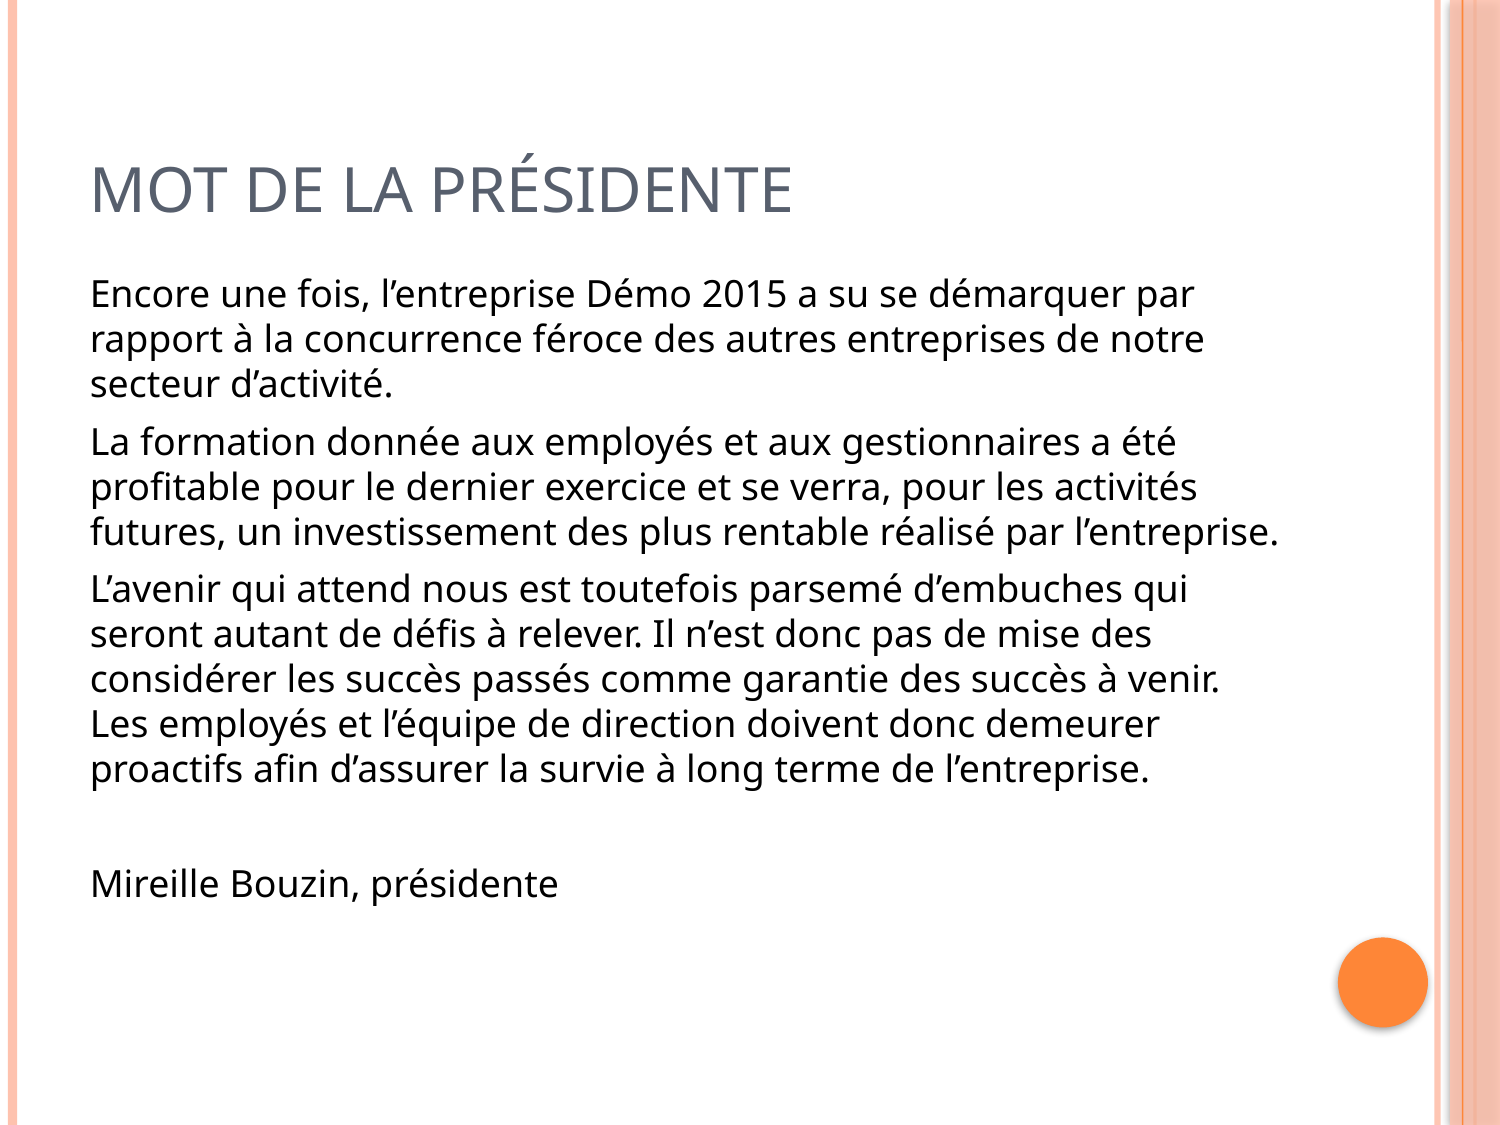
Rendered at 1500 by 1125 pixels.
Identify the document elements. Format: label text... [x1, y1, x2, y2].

title Mot de la présidente [75, 45, 1300, 233]
list Encore une fois, l’entreprise Démo 2015 a su se démarquer par rapport à la concurrence féroce des autres entreprises de notre secteur d’activité. La formation donnée aux employés et aux gestionnaires a été profitable pour le dernier exercice et se verra, pour les activités futures, un investissement des plus rentable réalisé par l’entreprise. L’avenir qui attend nous est toutefois parsemé d’embuches qui seront autant de défis à relever. Il n’est donc pas de mise des considérer les succès passés comme garantie des succès à venir. Les employés et l’équipe de direction doivent donc demeurer proactifs afin d’assurer la survie à long terme de l’entreprise. Mireille Bouzin, présidente [75, 262, 1300, 1062]
